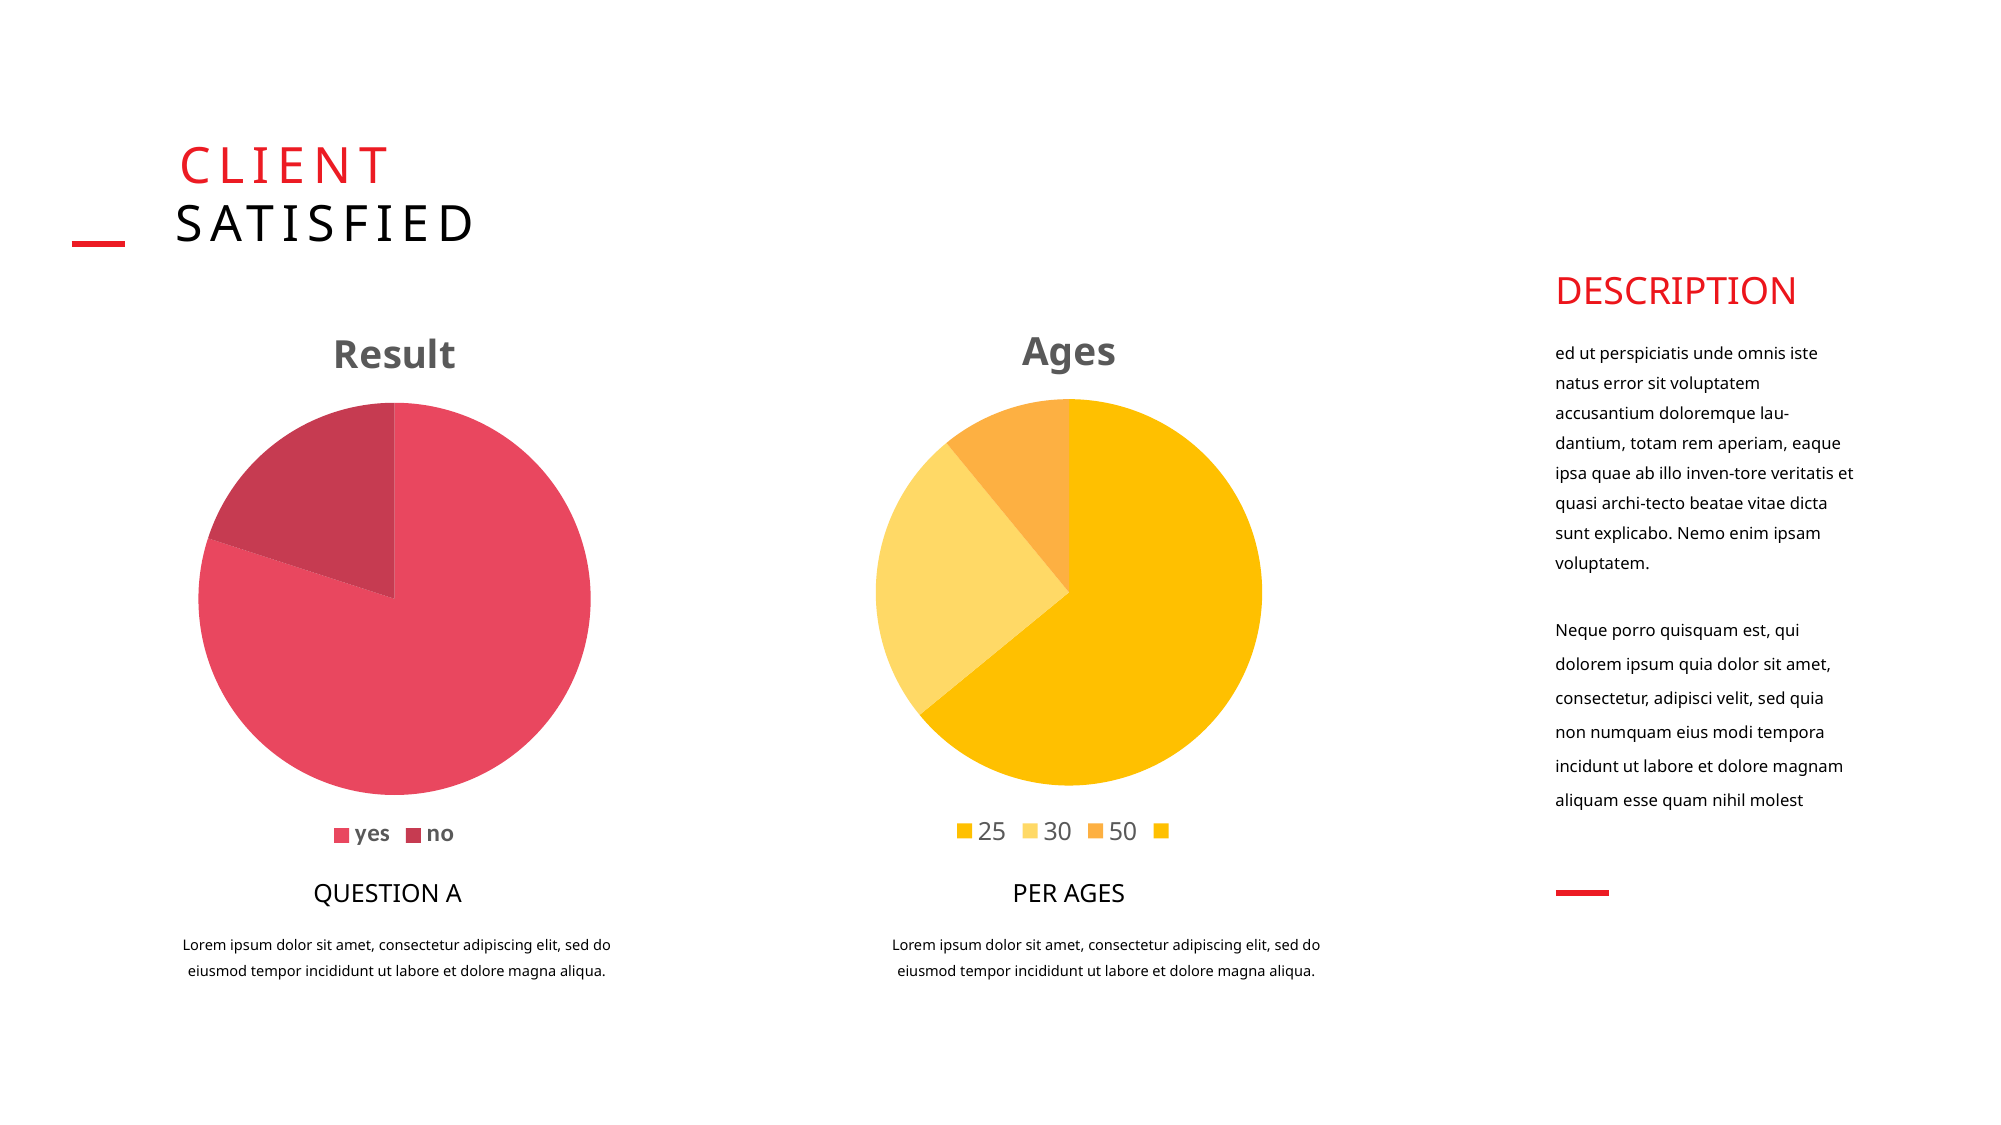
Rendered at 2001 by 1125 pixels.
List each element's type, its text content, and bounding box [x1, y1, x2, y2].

chart [752, 292, 1386, 855]
text_box Lorem ipsum dolor sit amet, consectetur adipiscing elit, sed do eiusmod tempor incididunt ut labore et dolore magna aliqua. [140, 919, 654, 987]
text_box DESCRIPTION [1540, 259, 1911, 320]
text_box SATISFIED [160, 184, 557, 259]
text_box CLIENT [164, 126, 537, 202]
chart [84, 296, 705, 854]
text_box ed ut perspiciatis unde omnis iste natus error sit voluptatem accusantium doloremque lau-dantium, totam rem aperiam, eaque ipsa quae ab illo inven-tore veritatis et quasi archi-tecto beatae vitae dicta sunt explicabo. Nemo enim ipsam voluptatem. [1540, 325, 1870, 580]
text_box QUESTION A [298, 870, 504, 915]
text_box Neque porro quisquam est, qui dolorem ipsum quia dolor sit amet, consectetur, adipisci velit, sed quia non numquam eius modi tempora incidunt ut labore et dolore magnam aliquam esse quam nihil molest [1540, 598, 1870, 817]
text_box PER AGES [966, 870, 1172, 915]
text_box Lorem ipsum dolor sit amet, consectetur adipiscing elit, sed do eiusmod tempor incididunt ut labore et dolore magna aliqua. [849, 919, 1363, 987]
